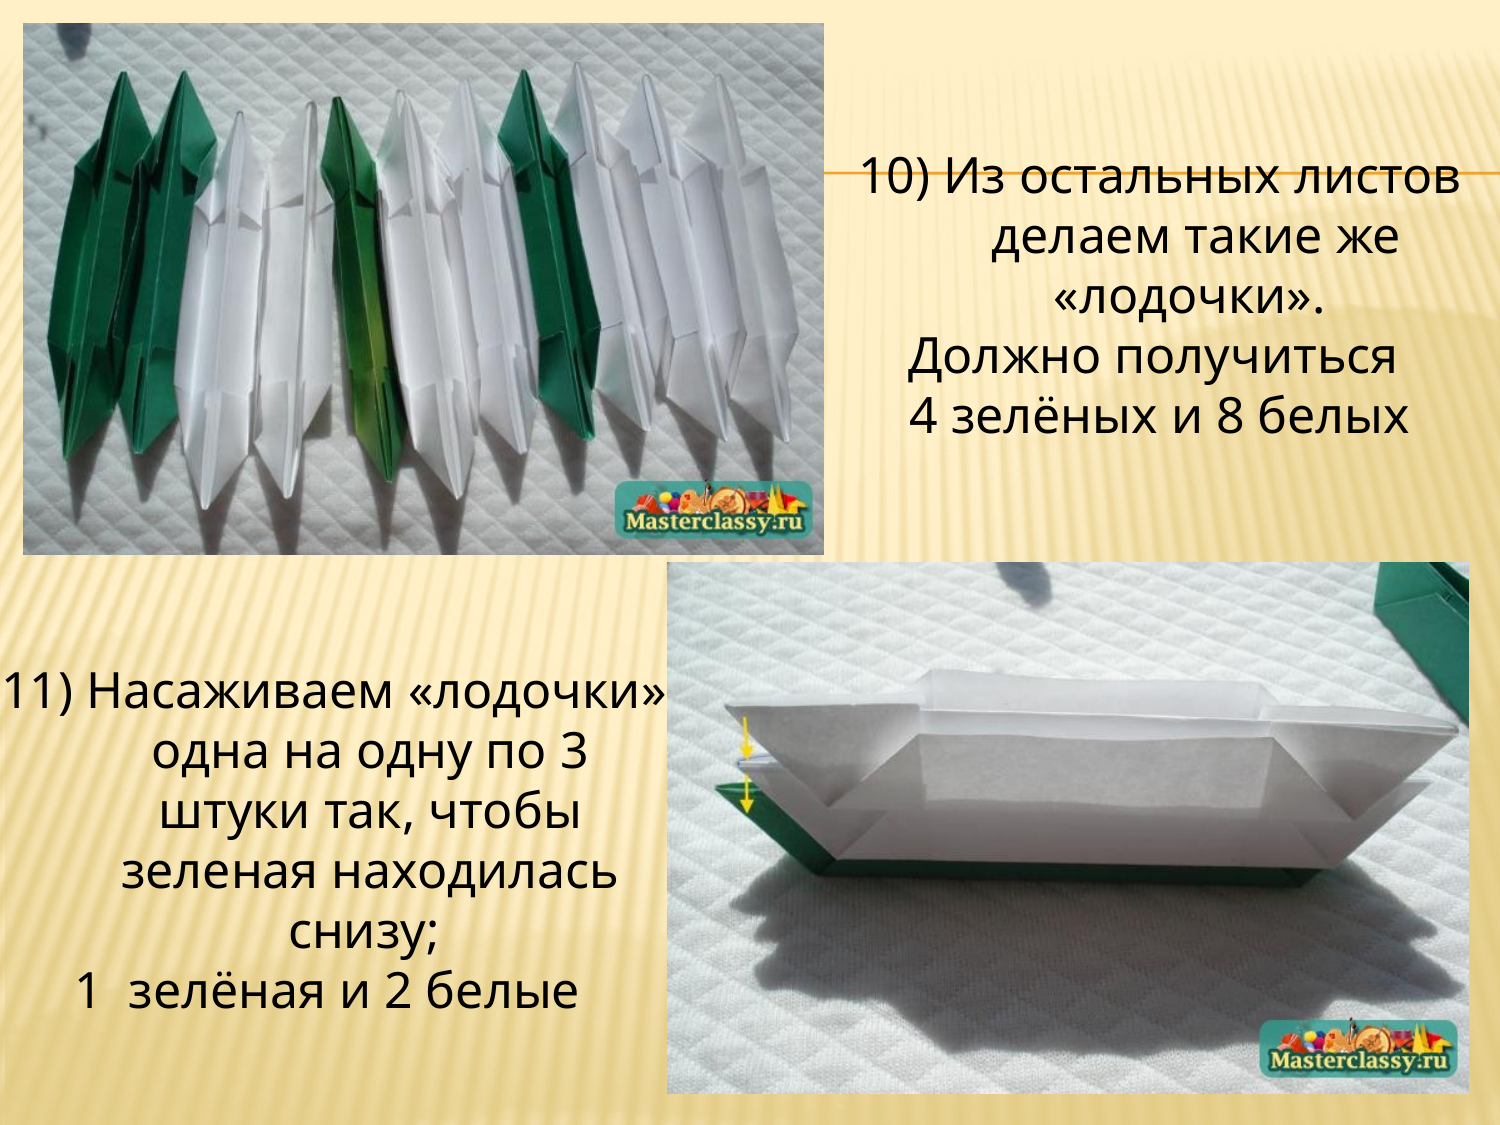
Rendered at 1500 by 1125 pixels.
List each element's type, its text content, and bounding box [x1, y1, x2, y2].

text_box 11) Насаживаем «лодочки» одна на одну по 3 штуки так, чтобы зеленая находилась снизу; 1 зелёная и 2 белые [0, 657, 657, 1019]
text_box 10) Из остальных листов делаем такие же «лодочки». Должно получиться 4 зелёных и 8 белых [833, 142, 1500, 444]
picture [667, 562, 1469, 1095]
picture [23, 23, 825, 556]
